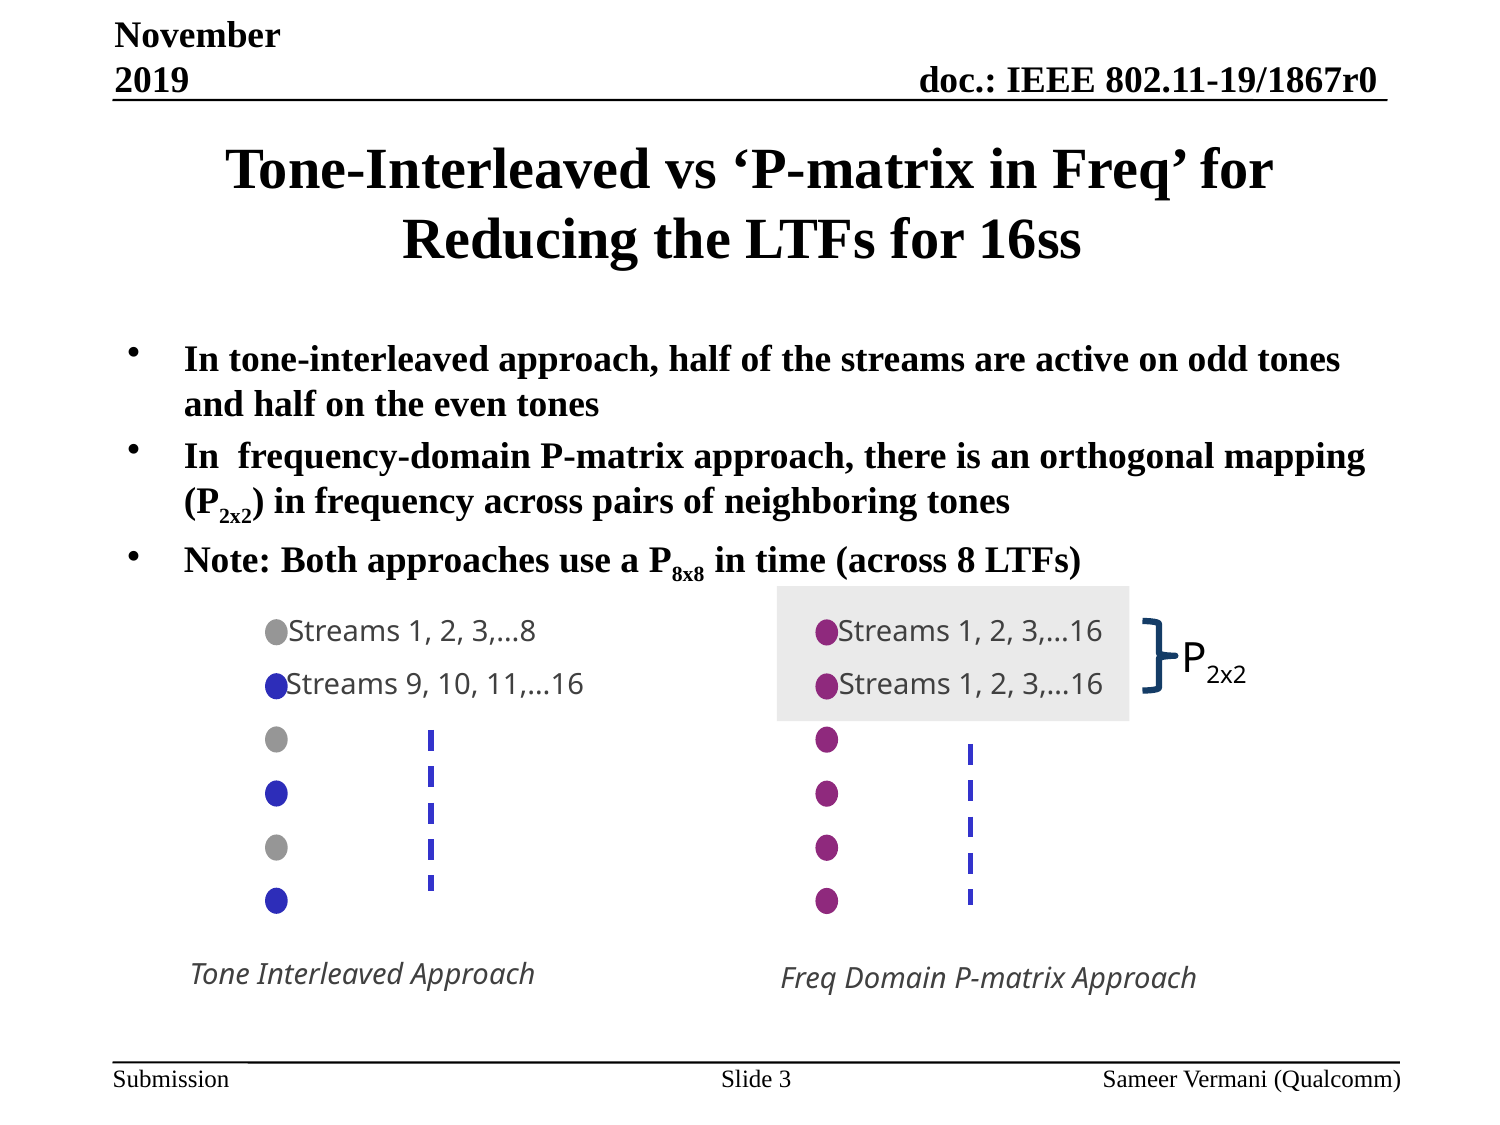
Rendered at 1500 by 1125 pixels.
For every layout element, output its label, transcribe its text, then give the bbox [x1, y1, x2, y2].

text_box [265, 726, 288, 753]
text_box [1142, 620, 1177, 692]
text_box [265, 887, 288, 914]
slide_number Slide 3 [712, 1061, 800, 1093]
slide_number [114, 54, 309, 101]
text_box Freq Domain P-matrix Approach [765, 956, 1213, 1003]
text_box Streams 1, 2, 3,…16 [824, 662, 1119, 709]
title Tone-Interleaved vs ‘P-matrix in Freq’ for Reducing the LTFs for 16ss [112, 112, 1388, 288]
text_box [265, 780, 288, 807]
text_box Streams 1, 2, 3,…8 [273, 608, 552, 655]
text_box [815, 887, 839, 915]
text_box [265, 619, 273, 645]
text_box [815, 620, 823, 645]
text_box [815, 834, 839, 861]
footer Sameer Vermani (Qualcomm) [1062, 1061, 1402, 1093]
text_box [776, 586, 1130, 722]
text_box Streams 9, 10, 11,…16 [271, 661, 599, 709]
text_box [265, 834, 288, 861]
text_box P2x2 [1166, 624, 1262, 691]
text_box [815, 726, 839, 753]
text_box Streams 1, 2, 3,…16 [823, 608, 1118, 656]
list In tone-interleaved approach, half of the streams are active on odd tones and half on the even tones In frequency-domain P-matrix approach, there is an orthogonal mapping (P2x2) in frequency across pairs of neighboring tones Note: Both approaches use a P8x8 in time (across 8 LTFs) [112, 326, 1388, 1002]
text_box [815, 673, 824, 700]
text_box [265, 674, 271, 698]
text_box [815, 780, 839, 807]
text_box Tone Interleaved Approach [174, 952, 551, 999]
